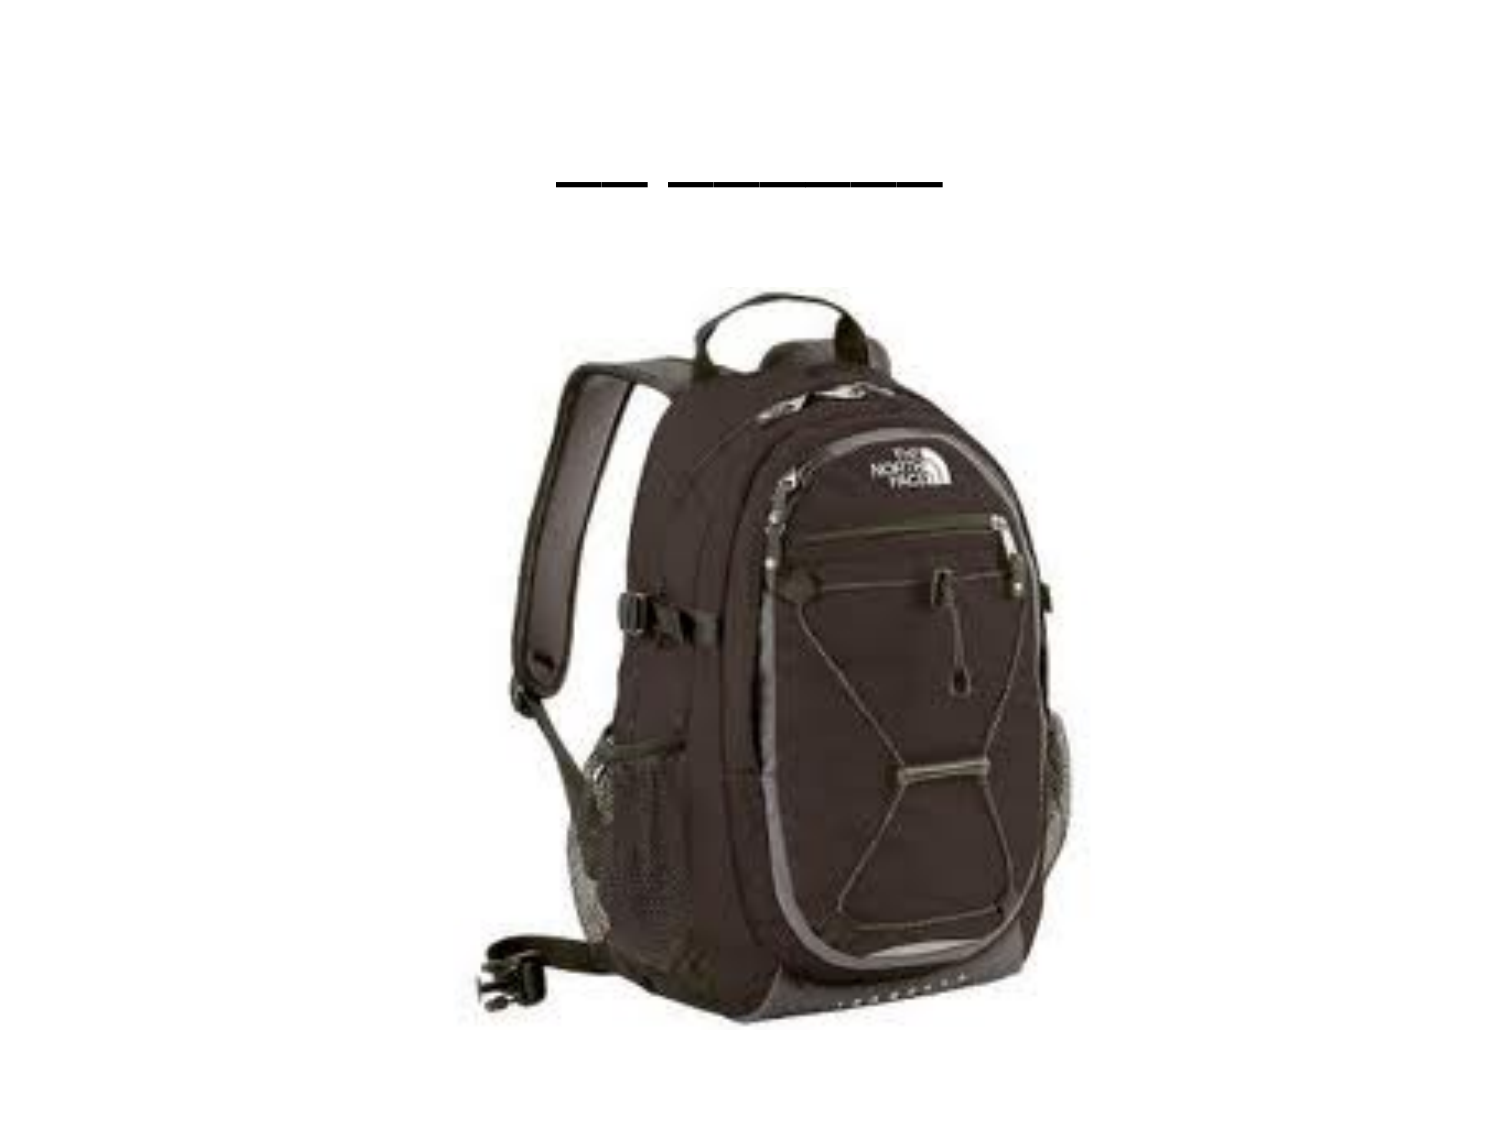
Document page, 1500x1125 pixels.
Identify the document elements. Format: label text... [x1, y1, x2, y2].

title __ ______ [75, 45, 1425, 233]
picture [99, 287, 1451, 1031]
